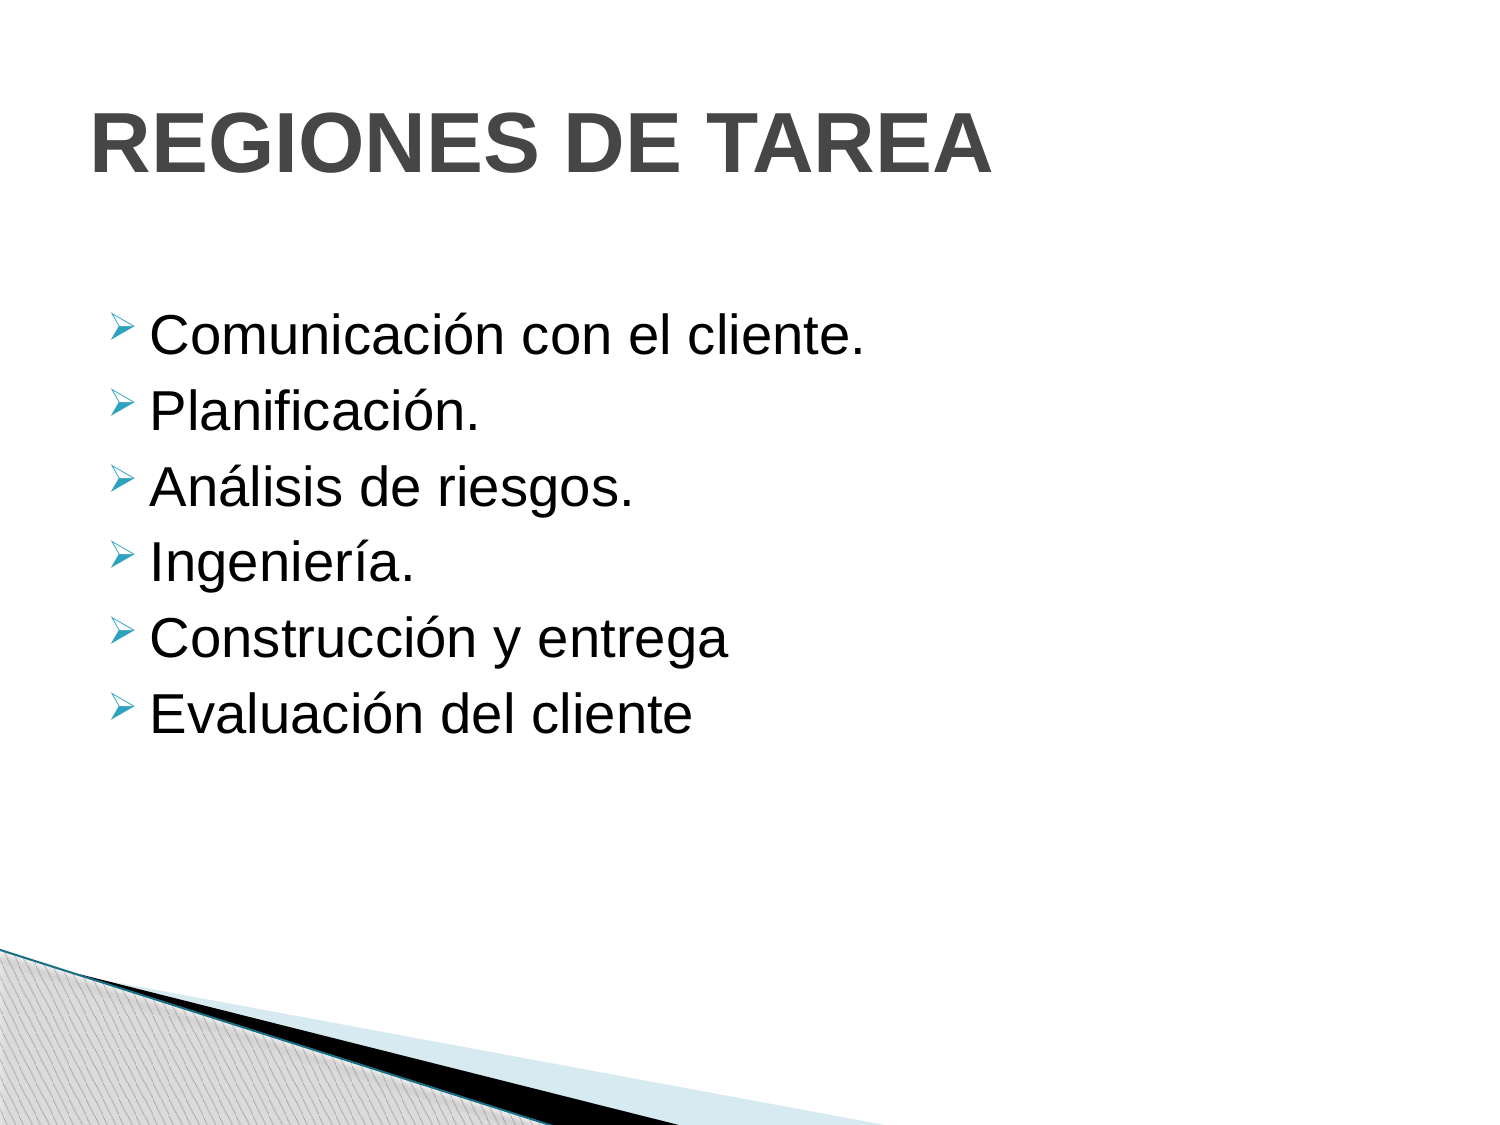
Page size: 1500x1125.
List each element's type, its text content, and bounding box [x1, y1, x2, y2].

title REGIONES DE TAREA [75, 45, 1425, 233]
list Comunicación con el cliente. Planificación. Análisis de riesgos. Ingeniería. Construcción y entrega Evaluación del cliente [75, 290, 1425, 1005]
